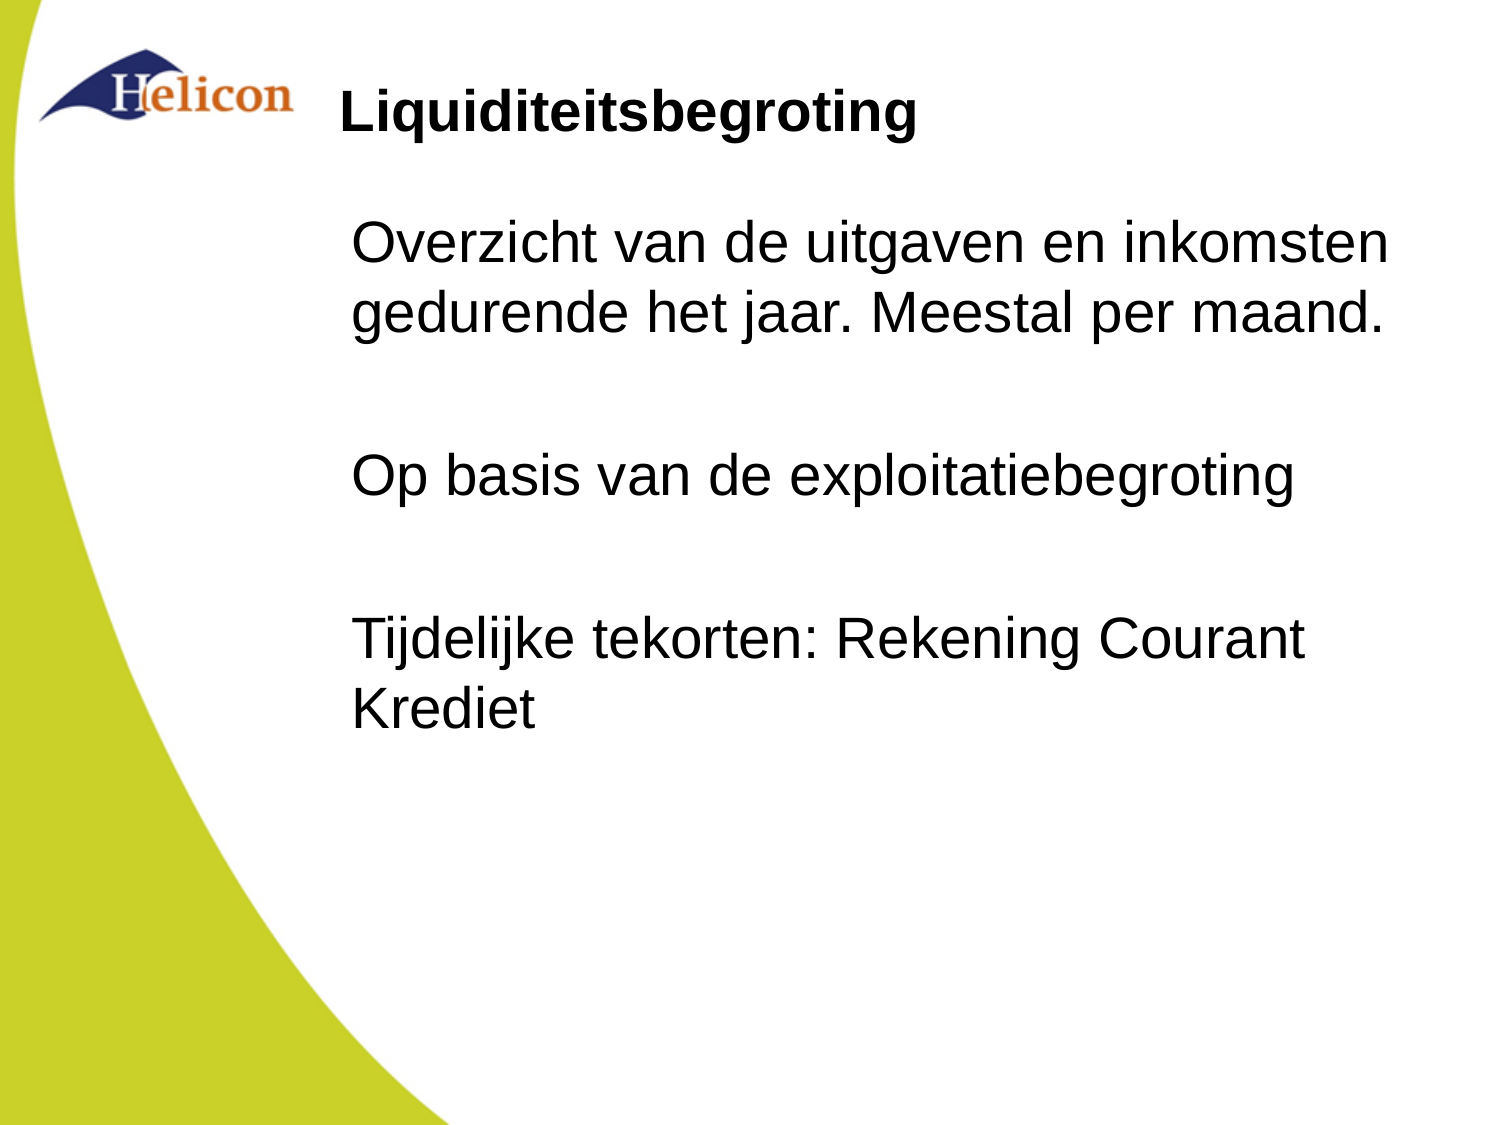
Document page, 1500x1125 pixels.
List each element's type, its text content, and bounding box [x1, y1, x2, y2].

picture [0, 0, 1500, 1125]
title Liquiditeitsbegroting [324, 54, 1415, 161]
list Overzicht van de uitgaven en inkomsten gedurende het jaar. Meestal per maand. Op basis van de exploitatiebegroting Tijdelijke tekorten: Rekening Courant Krediet [336, 196, 1425, 1005]
